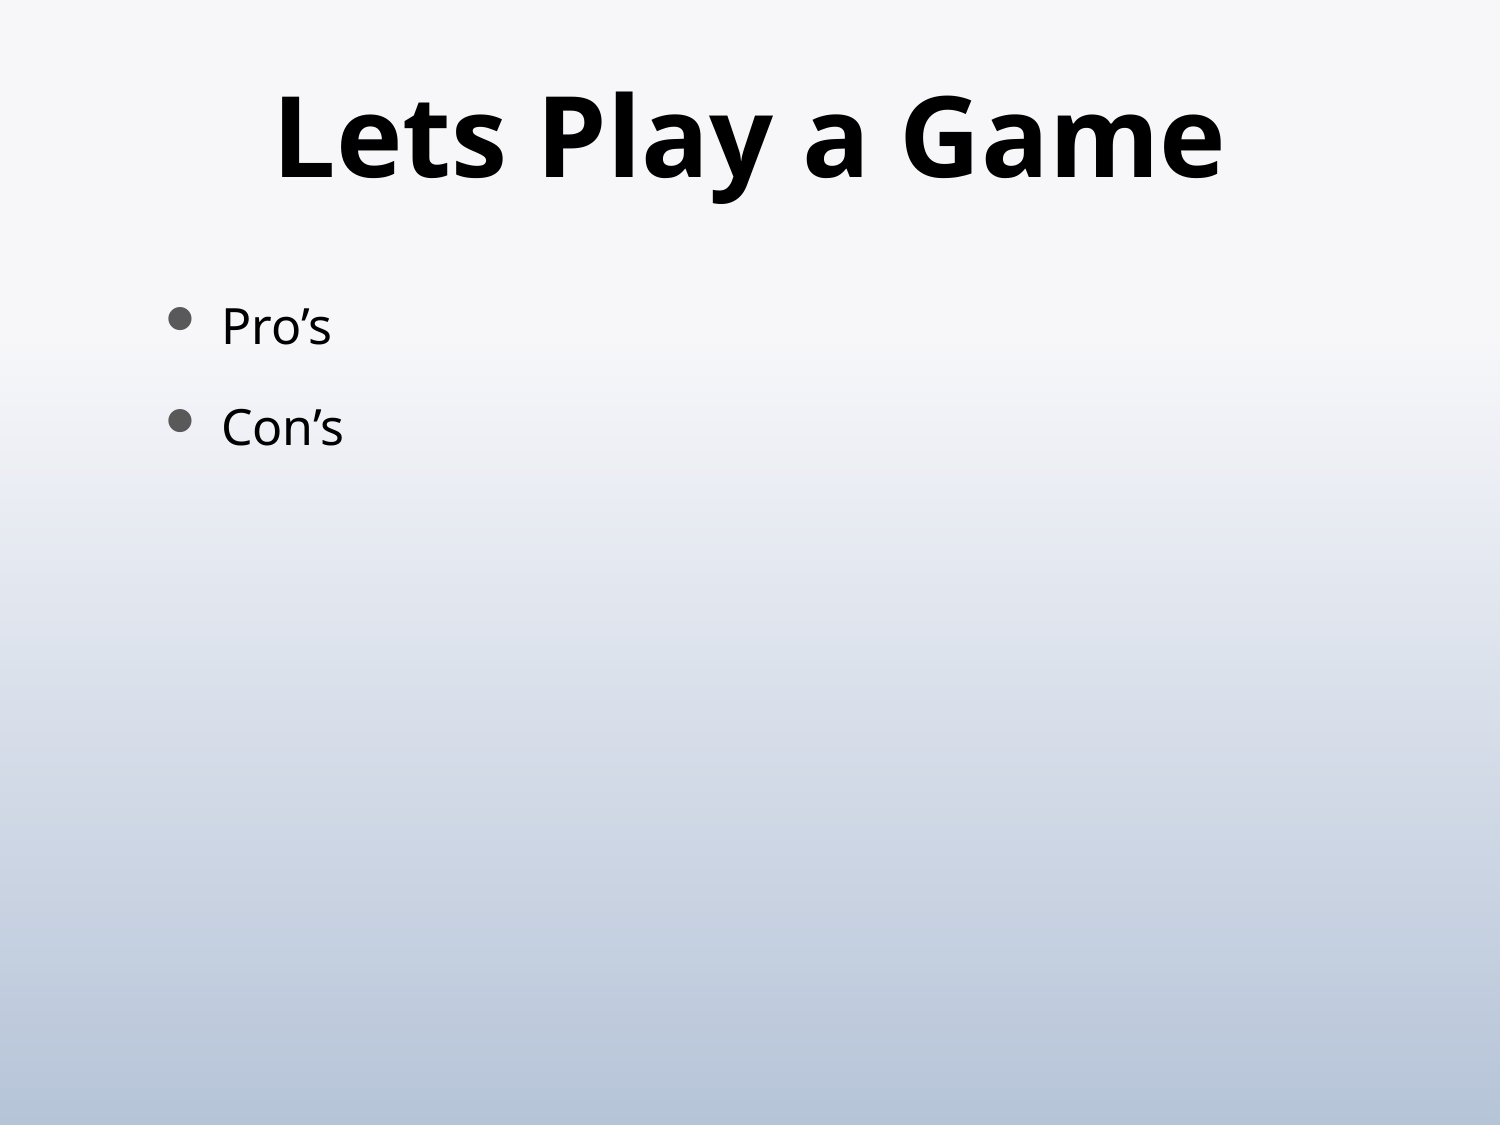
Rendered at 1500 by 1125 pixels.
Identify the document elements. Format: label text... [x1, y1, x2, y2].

title Lets Play a Game [150, 37, 1350, 245]
list Pro’s Con’s [150, 286, 1350, 993]
